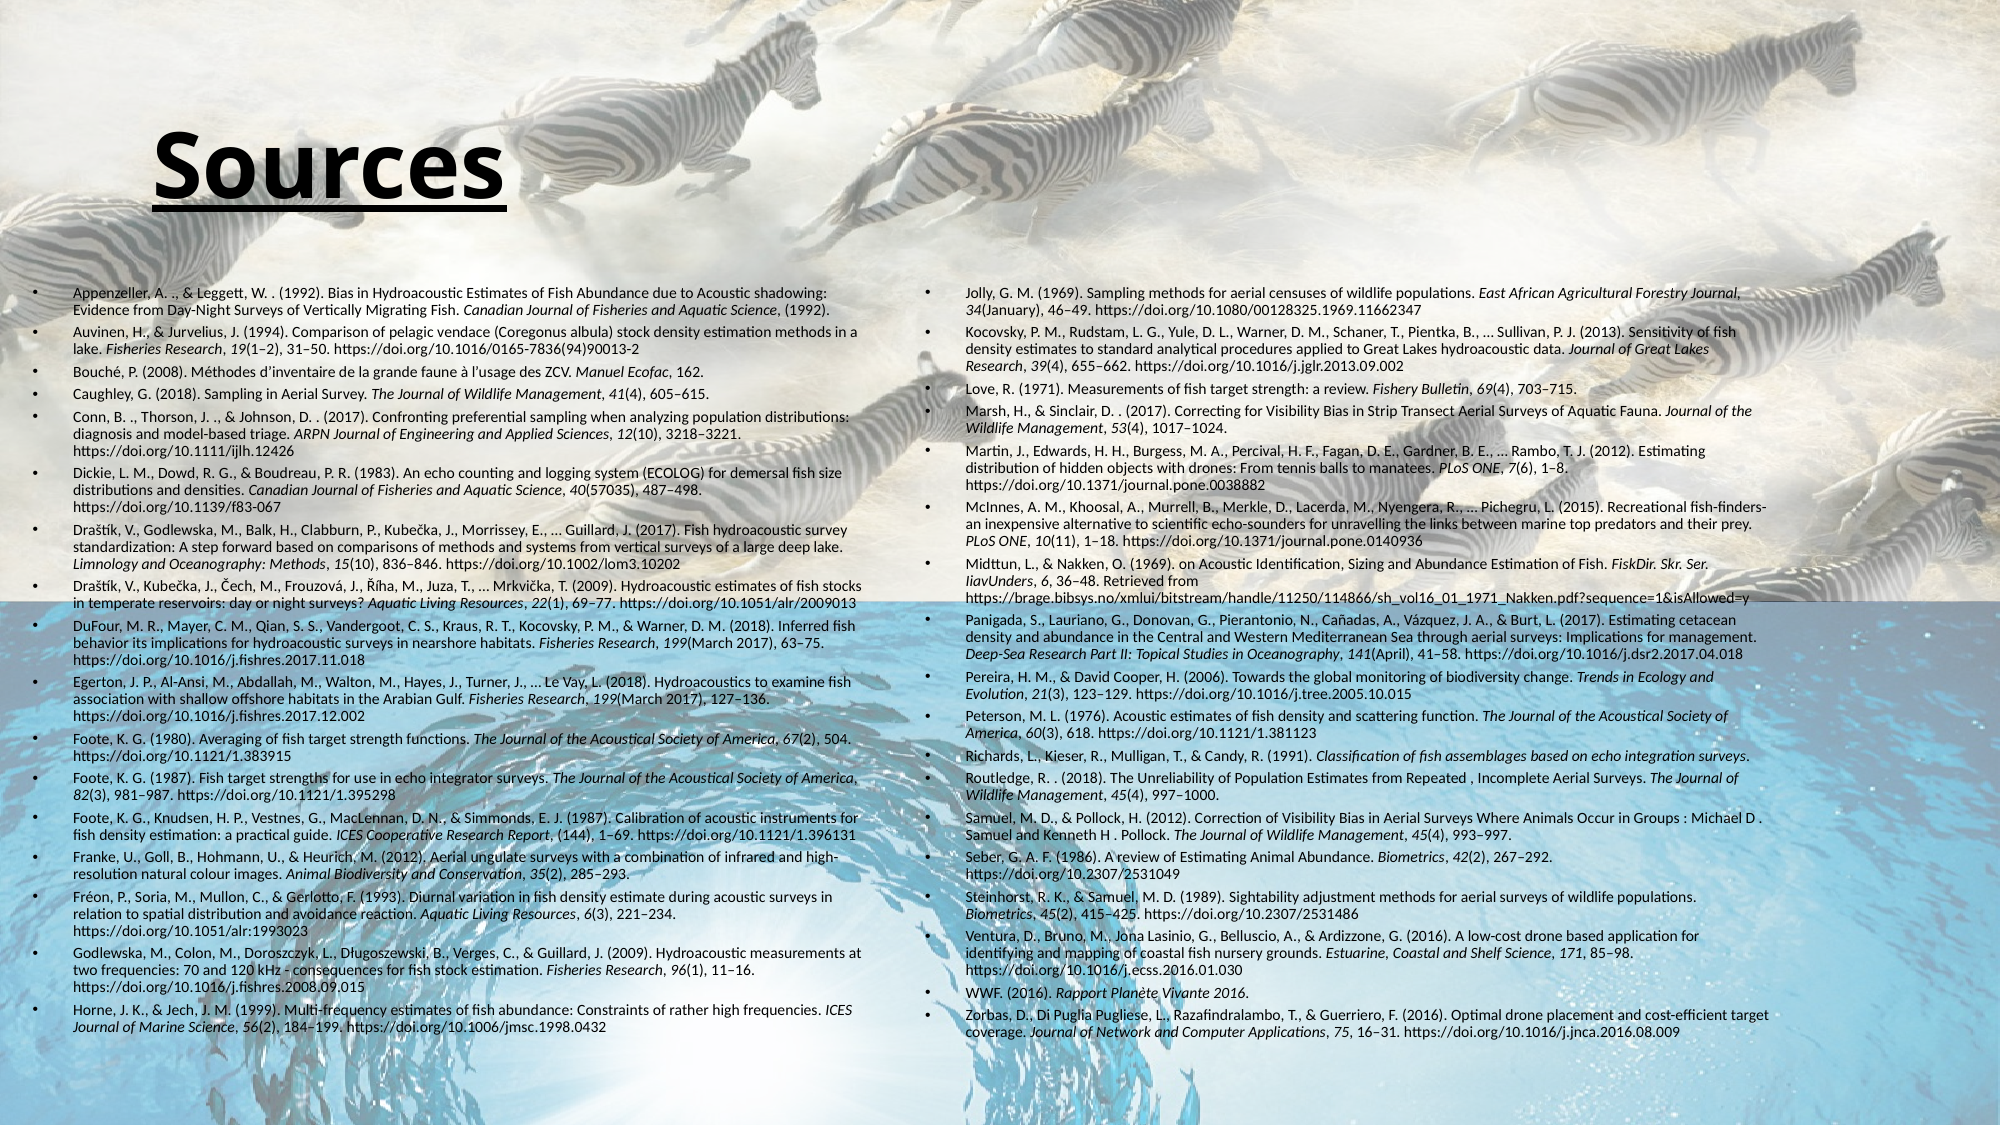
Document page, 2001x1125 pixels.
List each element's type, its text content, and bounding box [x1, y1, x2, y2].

text_box [0, 0, 2000, 602]
text_box [0, 602, 2000, 1125]
title Sources [137, 59, 1863, 278]
text_box Jolly, G. M. (1969). Sampling methods for aerial censuses of wildlife populations. East African Agricultural Forestry Journal, 34(January), 46–49. https://doi.org/10.1080/00128325.1969.11662347 Kocovsky, P. M., Rudstam, L. G., Yule, D. L., Warner, D. M., Schaner, T., Pientka, B., … Sullivan, P. J. (2013). Sensitivity of fish density estimates to standard analytical procedures applied to Great Lakes hydroacoustic data. Journal of Great Lakes Research, 39(4), 655–662. https://doi.org/10.1016/j.jglr.2013.09.002 Love, R. (1971). Measurements of fish target strength: a review. Fishery Bulletin, 69(4), 703–715. Marsh, H., & Sinclair, D. . (2017). Correcting for Visibility Bias in Strip Transect Aerial Surveys of Aquatic Fauna. Journal of the Wildlife Management, 53(4), 1017–1024. Martin, J., Edwards, H. H., Burgess, M. A., Percival, H. F., Fagan, D. E., Gardner, B. E., … Rambo, T. J. (2012). Estimating distribution of hidden objects with drones: From tennis balls to manatees. PLoS ONE, 7(6), 1–8. https://doi.org/10.1371/journal.pone.0038882 McInnes, A. M., Khoosal, A., Murrell, B., Merkle, D., Lacerda, M., Nyengera, R., … Pichegru, L. (2015). Recreational fish-finders-an inexpensive alternative to scientific echo-sounders for unravelling the links between marine top predators and their prey. PLoS ONE, 10(11), 1–18. https://doi.org/10.1371/journal.pone.0140936 Midttun, L., & Nakken, O. (1969). on Acoustic Identification, Sizing and Abundance Estimation of Fish. FiskDir. Skr. Ser. IiavUnders, 6, 36–48. Retrieved from https://brage.bibsys.no/xmlui/bitstream/handle/11250/114866/sh_vol16_01_1971_Nakken.pdf?sequence=1&isAllowed=y Panigada, S., Lauriano, G., Donovan, G., Pierantonio, N., Cañadas, A., Vázquez, J. A., & Burt, L. (2017). Estimating cetacean density and abundance in the Central and Western Mediterranean Sea through aerial surveys: Implications for management. Deep-Sea Research Part II: Topical Studies in Oceanography, 141(April), 41–58. https://doi.org/10.1016/j.dsr2.2017.04.018 Pereira, H. M., & David Cooper, H. (2006). Towards the global monitoring of biodiversity change. Trends in Ecology and Evolution, 21(3), 123–129. https://doi.org/10.1016/j.tree.2005.10.015 Peterson, M. L. (1976). Acoustic estimates of fish density and scattering function. The Journal of the Acoustical Society of America, 60(3), 618. https://doi.org/10.1121/1.381123 Richards, L., Kieser, R., Mulligan, T., & Candy, R. (1991). Classification of fish assemblages based on echo integration surveys. Routledge, R. . (2018). The Unreliability of Population Estimates from Repeated , Incomplete Aerial Surveys. The Journal of Wildlife Management, 45(4), 997–1000. Samuel, M. D., & Pollock, H. (2012). Correction of Visibility Bias in Aerial Surveys Where Animals Occur in Groups : Michael D . Samuel and Kenneth H . Pollock. The Journal of Wildlife Management, 45(4), 993–997. Seber, G. A. F. (1986). A review of Estimating Animal Abundance. Biometrics, 42(2), 267–292. https://doi.org/10.2307/2531049 Steinhorst, R. K., & Samuel, M. D. (1989). Sightability adjustment methods for aerial surveys of wildlife populations. Biometrics, 45(2), 415–425. https://doi.org/10.2307/2531486 Ventura, D., Bruno, M., Jona Lasinio, G., Belluscio, A., & Ardizzone, G. (2016). A low-cost drone based application for identifying and mapping of coastal fish nursery grounds. Estuarine, Coastal and Shelf Science, 171, 85–98. https://doi.org/10.1016/j.ecss.2016.01.030 WWF. (2016). Rapport Planète Vivante 2016. Zorbas, D., Di Puglia Pugliese, L., Razafindralambo, T., & Guerriero, F. (2016). Optimal drone placement and cost-efficient target coverage. Journal of Network and Computer Applications, 75, 16–31. https://doi.org/10.1016/j.jnca.2016.08.009 [910, 277, 1785, 1094]
list Appenzeller, A. ., & Leggett, W. . (1992). Bias in Hydroacoustic Estimates of Fish Abundance due to Acoustic shadowing: Evidence from Day-Night Surveys of Vertically Migrating Fish. Canadian Journal of Fisheries and Aquatic Science, (1992). Auvinen, H., & Jurvelius, J. (1994). Comparison of pelagic vendace (Coregonus albula) stock density estimation methods in a lake. Fisheries Research, 19(1–2), 31–50. https://doi.org/10.1016/0165-7836(94)90013-2 Bouché, P. (2008). Méthodes d’inventaire de la grande faune à l’usage des ZCV. Manuel Ecofac, 162. Caughley, G. (2018). Sampling in Aerial Survey. The Journal of Wildlife Management, 41(4), 605–615. Conn, B. ., Thorson, J. ., & Johnson, D. . (2017). Confronting preferential sampling when analyzing population distributions: diagnosis and model-based triage. ARPN Journal of Engineering and Applied Sciences, 12(10), 3218–3221. https://doi.org/10.1111/ijlh.12426 Dickie, L. M., Dowd, R. G., & Boudreau, P. R. (1983). An echo counting and logging system (ECOLOG) for demersal fish size distributions and densities. Canadian Journal of Fisheries and Aquatic Science, 40(57035), 487–498. https://doi.org/10.1139/f83-067 Draštík, V., Godlewska, M., Balk, H., Clabburn, P., Kubečka, J., Morrissey, E., … Guillard, J. (2017). Fish hydroacoustic survey standardization: A step forward based on comparisons of methods and systems from vertical surveys of a large deep lake. Limnology and Oceanography: Methods, 15(10), 836–846. https://doi.org/10.1002/lom3.10202 Draštík, V., Kubečka, J., Čech, M., Frouzová, J., Říha, M., Juza, T., … Mrkvička, T. (2009). Hydroacoustic estimates of fish stocks in temperate reservoirs: day or night surveys? Aquatic Living Resources, 22(1), 69–77. https://doi.org/10.1051/alr/2009013 DuFour, M. R., Mayer, C. M., Qian, S. S., Vandergoot, C. S., Kraus, R. T., Kocovsky, P. M., & Warner, D. M. (2018). Inferred fish behavior its implications for hydroacoustic surveys in nearshore habitats. Fisheries Research, 199(March 2017), 63–75. https://doi.org/10.1016/j.fishres.2017.11.018 Egerton, J. P., Al-Ansi, M., Abdallah, M., Walton, M., Hayes, J., Turner, J., … Le Vay, L. (2018). Hydroacoustics to examine fish association with shallow offshore habitats in the Arabian Gulf. Fisheries Research, 199(March 2017), 127–136. https://doi.org/10.1016/j.fishres.2017.12.002 Foote, K. G. (1980). Averaging of fish target strength functions. The Journal of the Acoustical Society of America, 67(2), 504. https://doi.org/10.1121/1.383915 Foote, K. G. (1987). Fish target strengths for use in echo integrator surveys. The Journal of the Acoustical Society of America, 82(3), 981–987. https://doi.org/10.1121/1.395298 Foote, K. G., Knudsen, H. P., Vestnes, G., MacLennan, D. N., & Simmonds, E. J. (1987). Calibration of acoustic instruments for fish density estimation: a practical guide. ICES Cooperative Research Report, (144), 1–69. https://doi.org/10.1121/1.396131 Franke, U., Goll, B., Hohmann, U., & Heurich, M. (2012). Aerial ungulate surveys with a combination of infrared and high-resolution natural colour images. Animal Biodiversity and Conservation, 35(2), 285–293. Fréon, P., Soria, M., Mullon, C., & Gerlotto, F. (1993). Diurnal variation in fish density estimate during acoustic surveys in relation to spatial distribution and avoidance reaction. Aquatic Living Resources, 6(3), 221–234. https://doi.org/10.1051/alr:1993023 Godlewska, M., Colon, M., Doroszczyk, L., Długoszewski, B., Verges, C., & Guillard, J. (2009). Hydroacoustic measurements at two frequencies: 70 and 120 kHz - consequences for fish stock estimation. Fisheries Research, 96(1), 11–16. https://doi.org/10.1016/j.fishres.2008.09.015 Horne, J. K., & Jech, J. M. (1999). Multi-frequency estimates of fish abundance: Constraints of rather high frequencies. ICES Journal of Marine Science, 56(2), 184–199. https://doi.org/10.1006/jmsc.1998.0432 [17, 277, 893, 1094]
